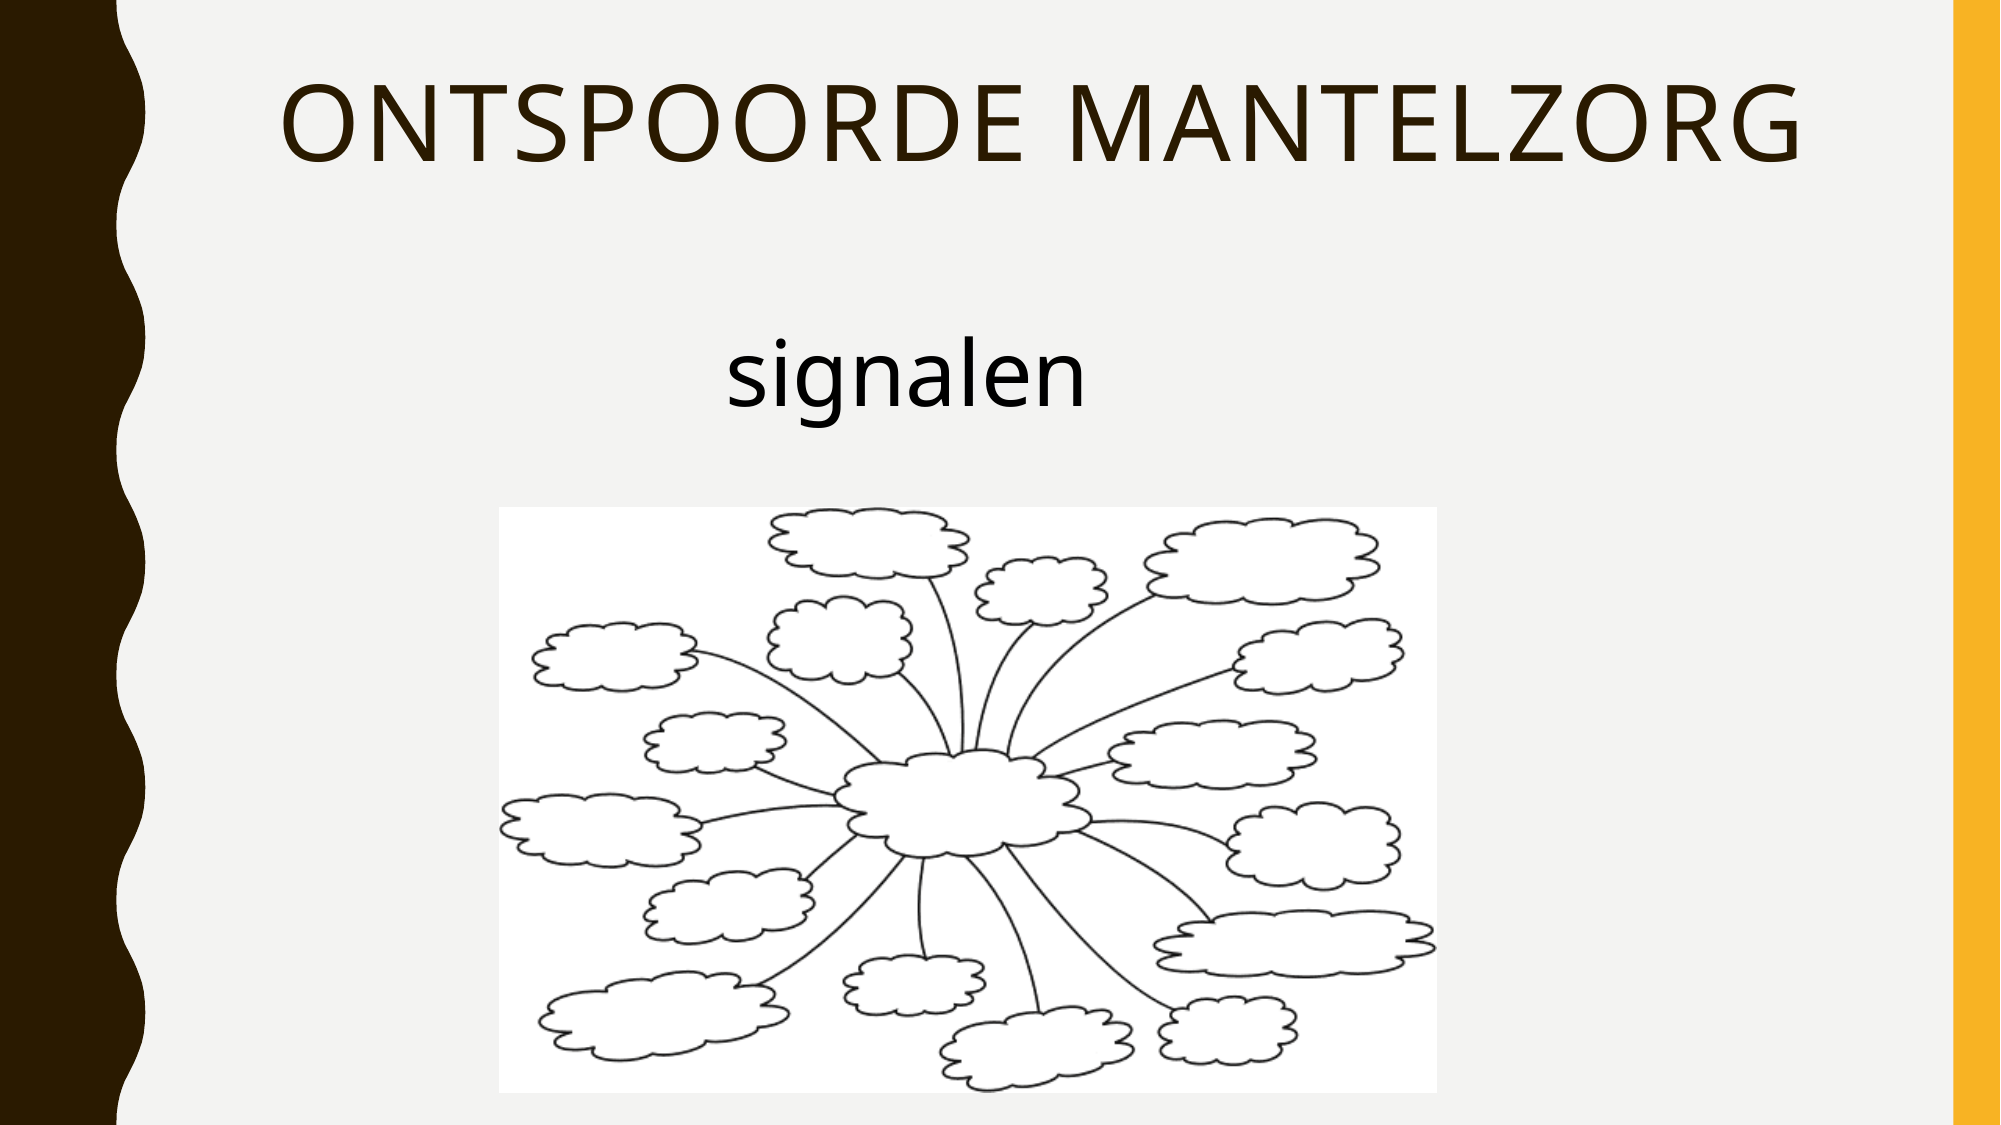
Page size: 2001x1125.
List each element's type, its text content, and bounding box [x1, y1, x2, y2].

title Ontspoorde mantelzorg [262, 62, 1932, 308]
text_box signalen [473, 307, 1538, 433]
picture [499, 507, 1437, 1093]
